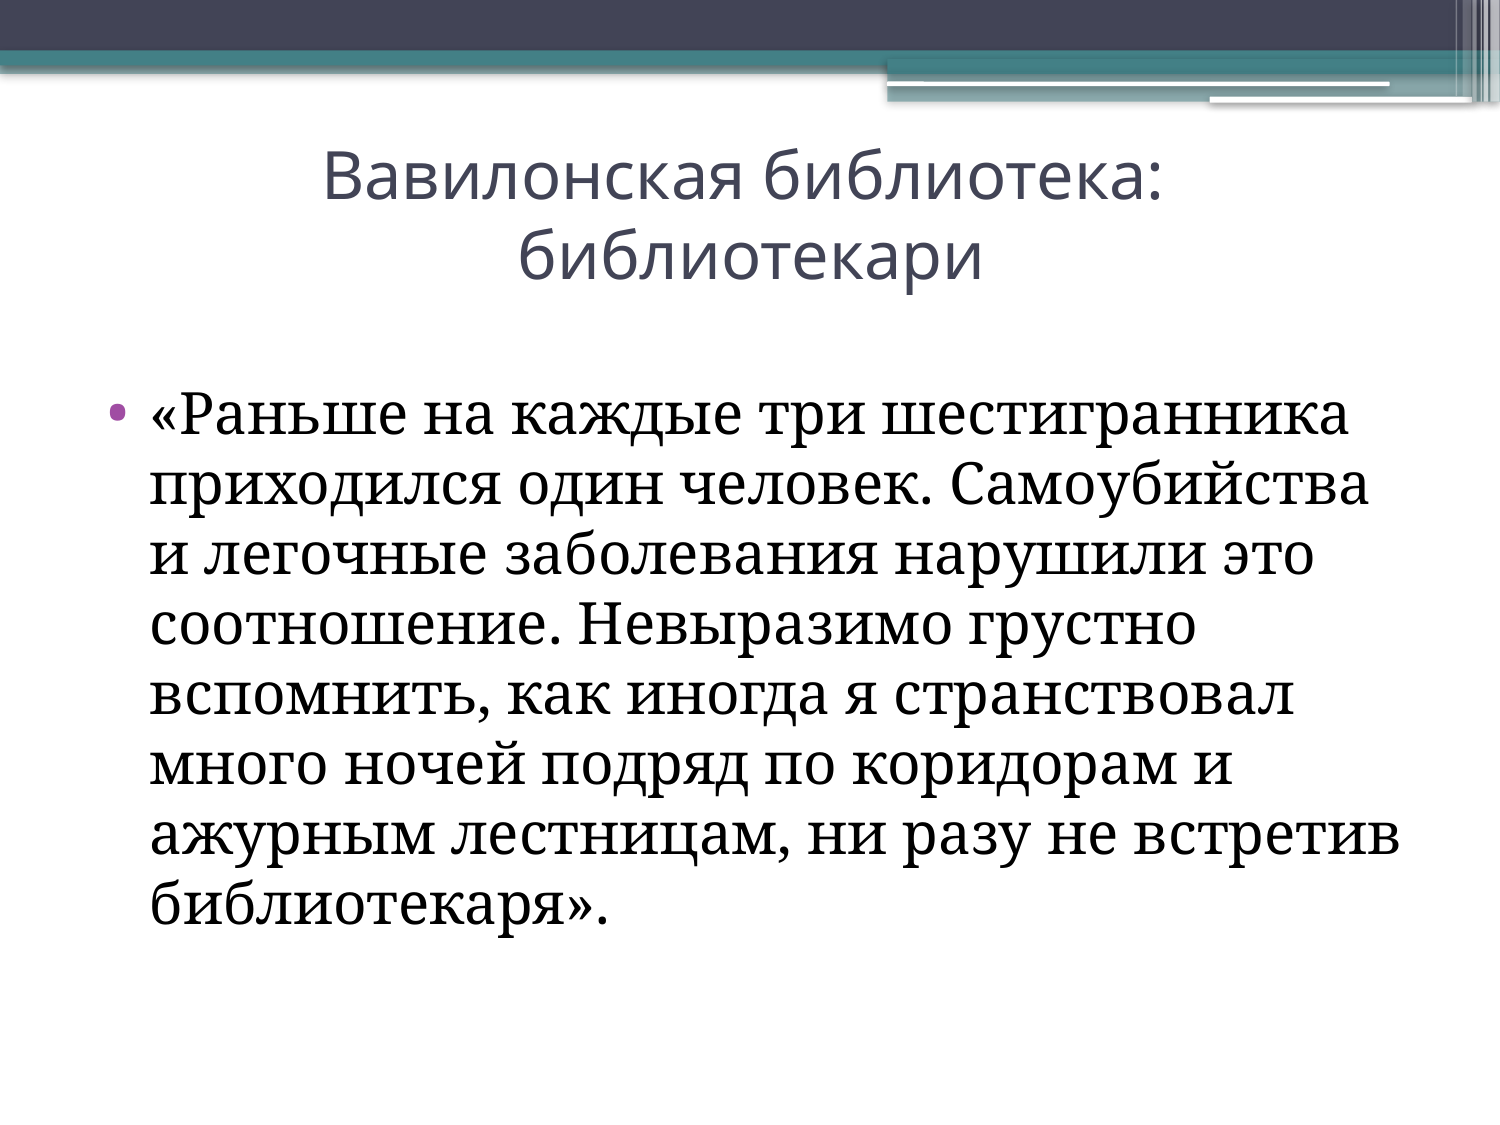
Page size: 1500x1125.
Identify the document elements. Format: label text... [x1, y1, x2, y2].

list «Раньше на каждые три шестигранника приходился один человек. Самоубийства и легочные заболевания нарушили это соотношение. Невыразимо грустно вспомнить, как иногда я странствовал много ночей подряд по коридорам и ажурным лестницам, ни разу не встретив библиотекаря». [75, 368, 1425, 1079]
title Вавилонская библиотека: библиотекари [76, 125, 1427, 301]
